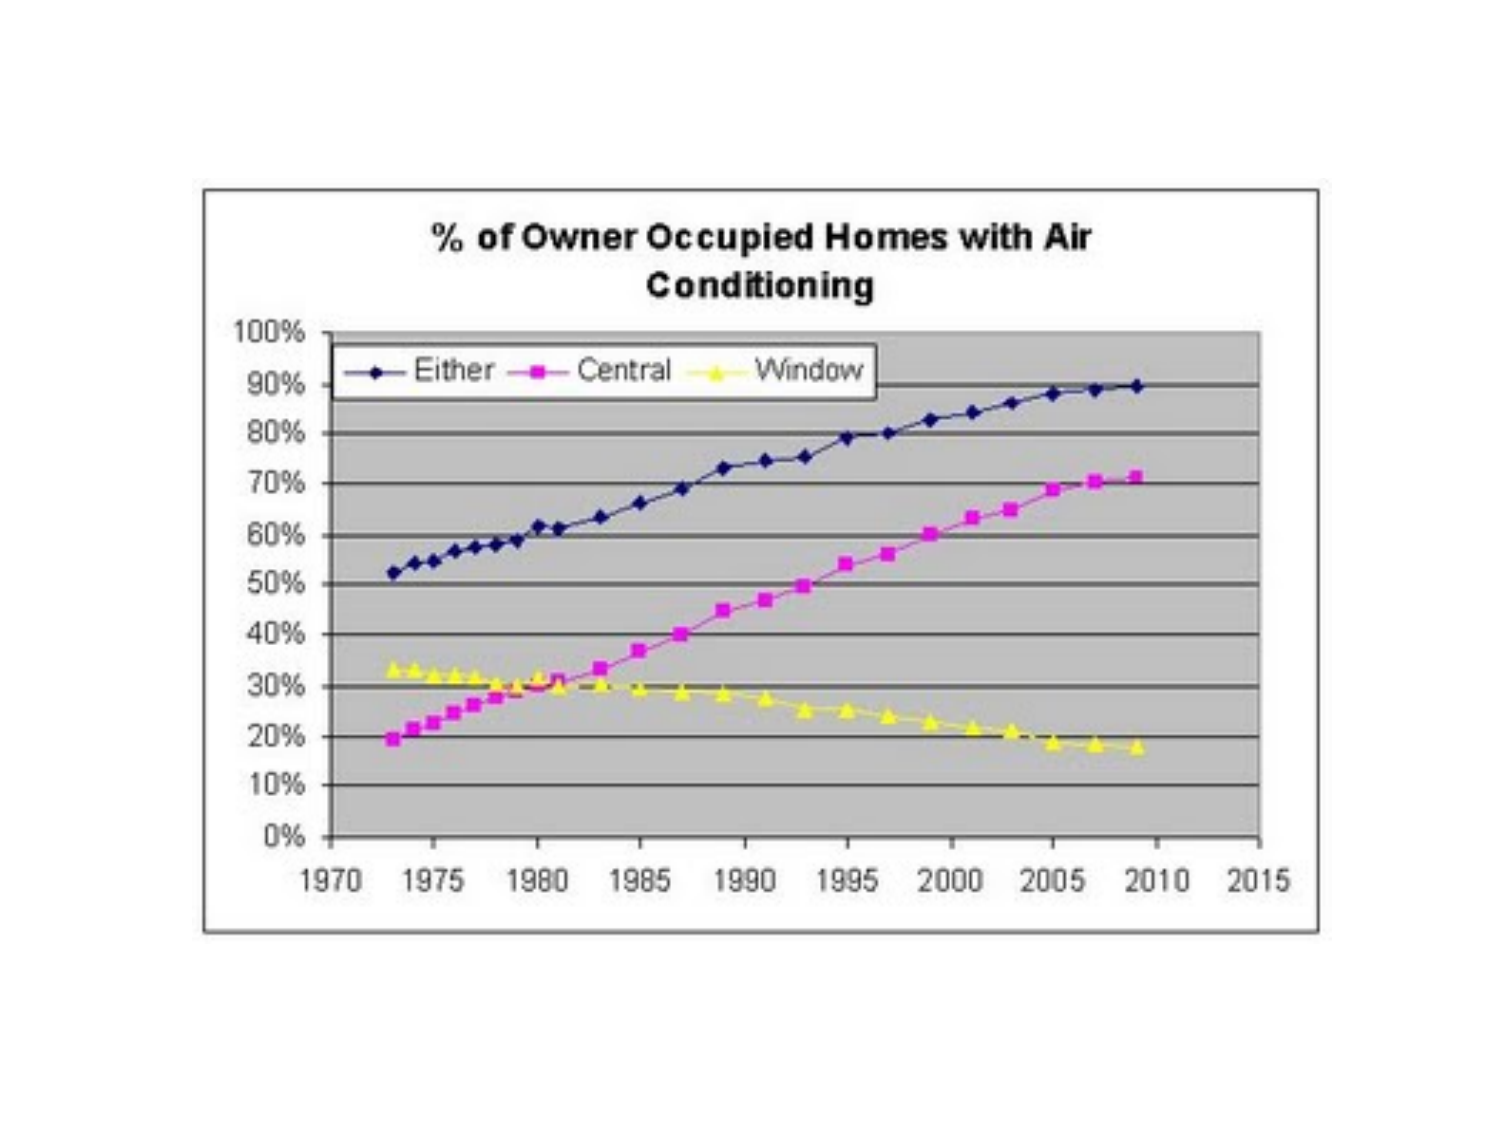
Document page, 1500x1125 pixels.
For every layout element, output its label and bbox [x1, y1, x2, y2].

list [192, 177, 1332, 945]
